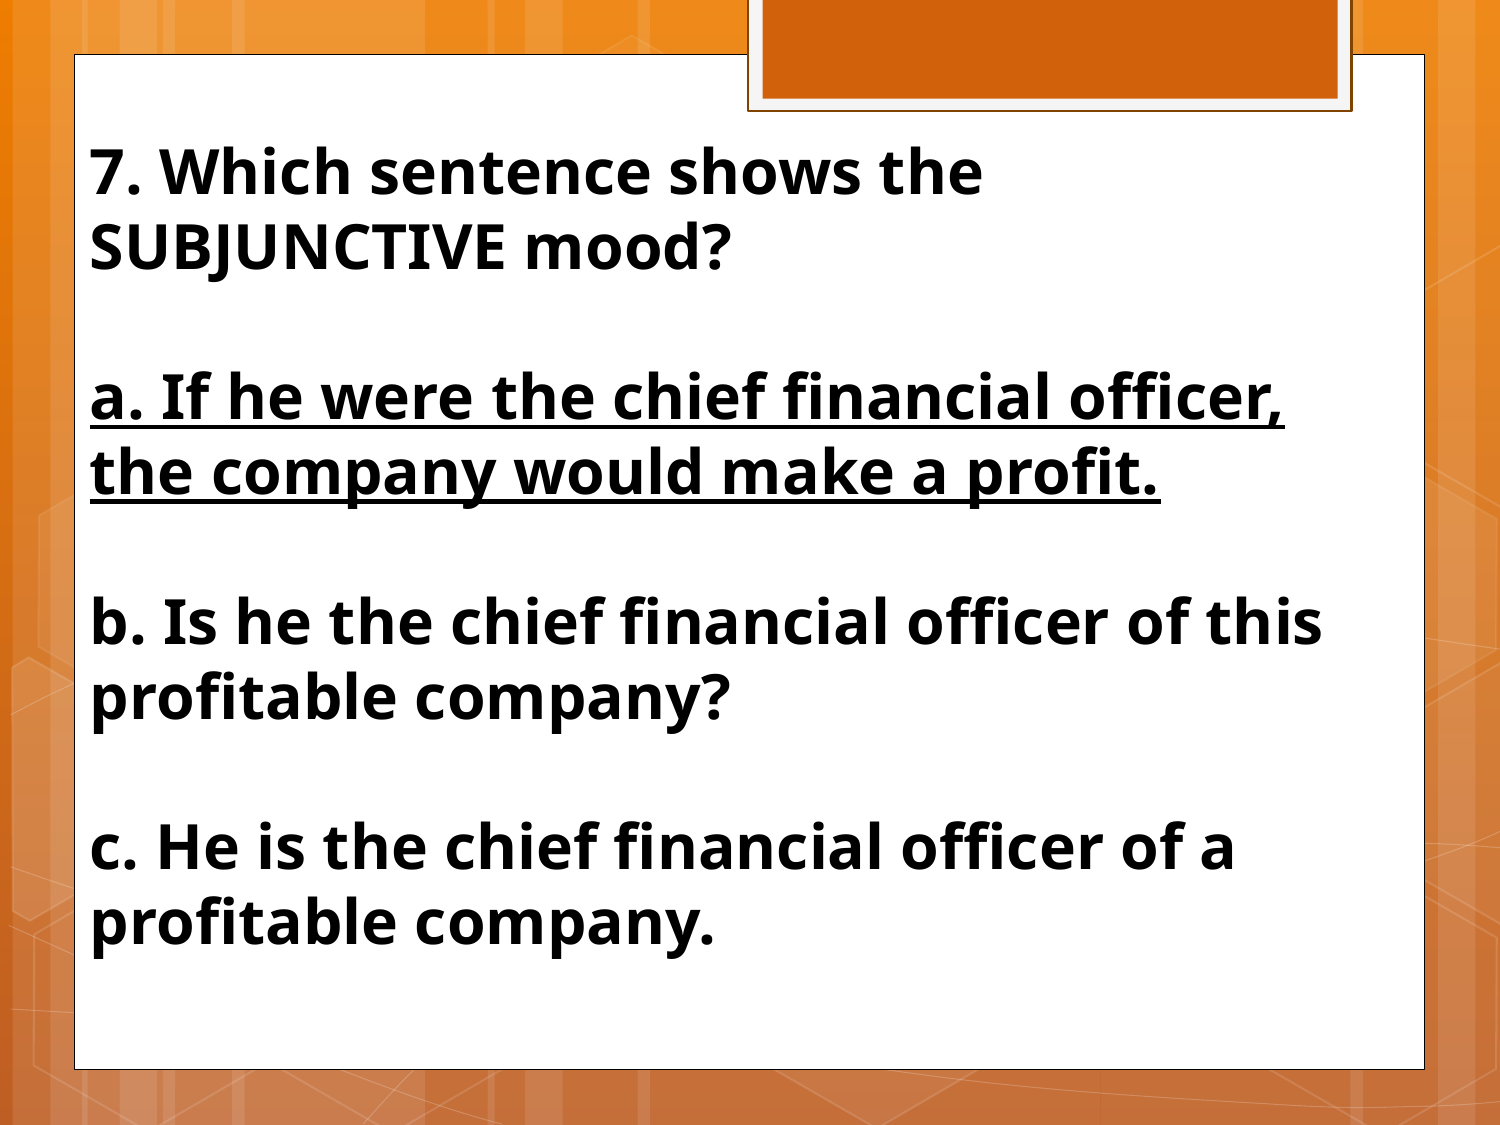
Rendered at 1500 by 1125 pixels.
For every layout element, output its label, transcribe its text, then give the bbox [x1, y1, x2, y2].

text_box 7. Which sentence shows the SUBJUNCTIVE mood? a. If he were the chief financial officer, the company would make a profit. b. Is he the chief financial officer of this profitable company? c. He is the chief financial officer of a profitable company. [75, 125, 1388, 965]
